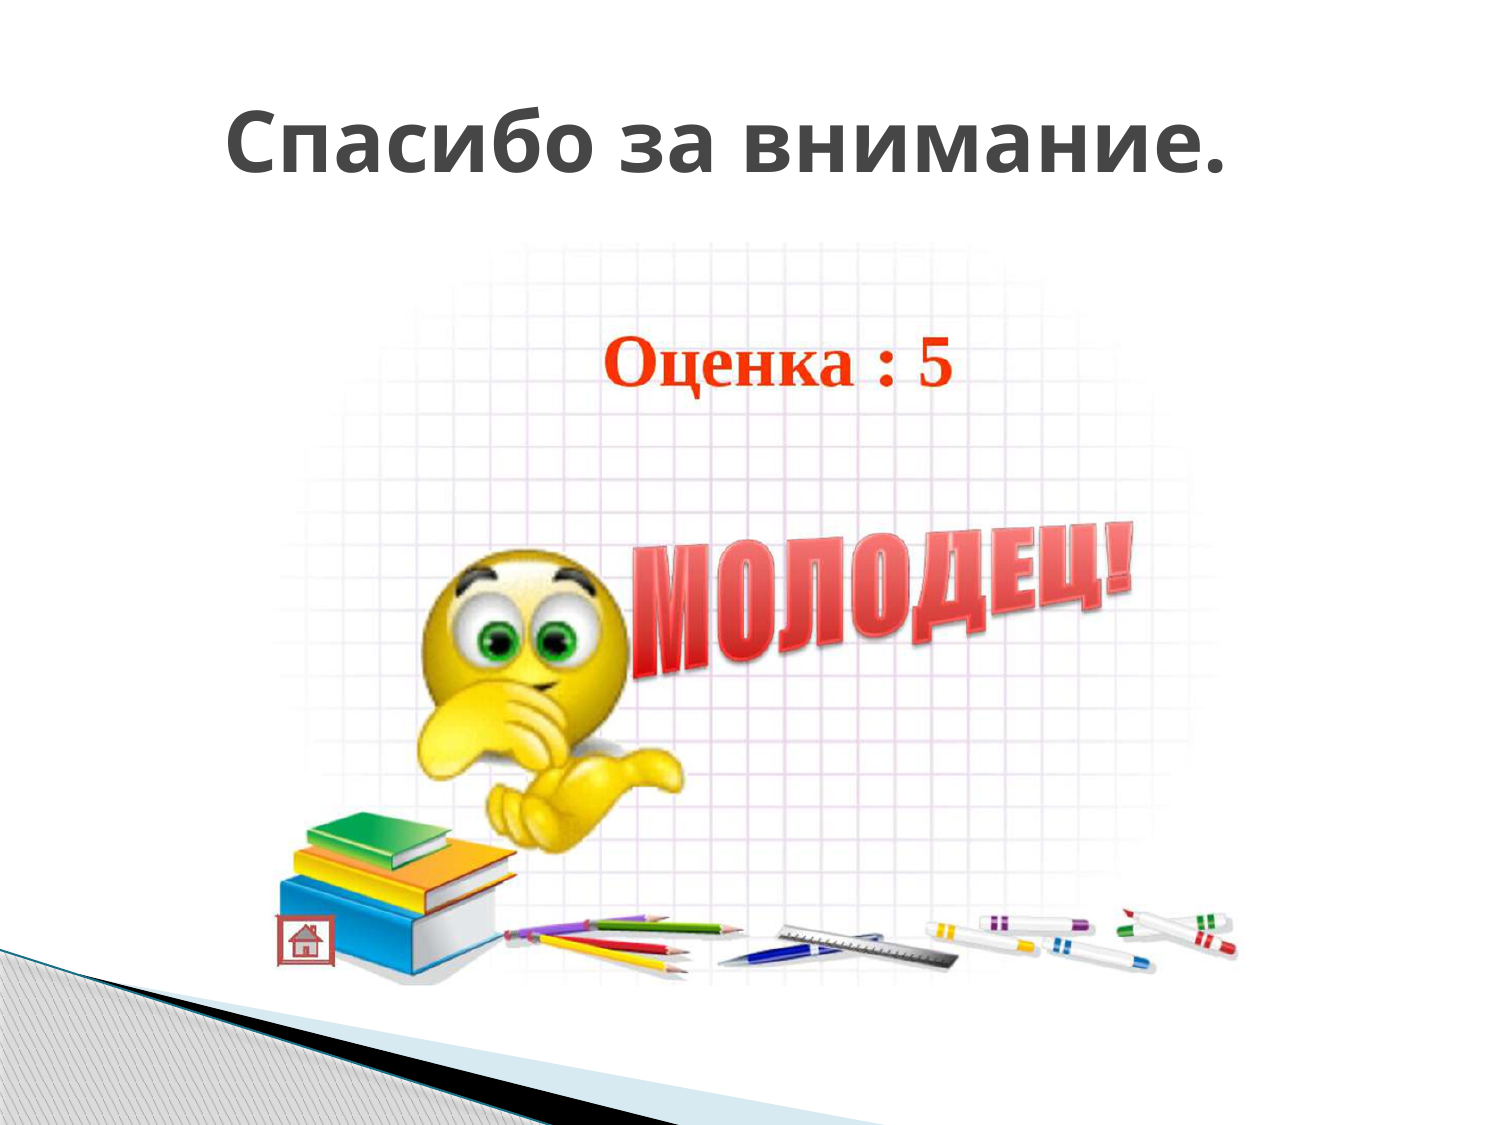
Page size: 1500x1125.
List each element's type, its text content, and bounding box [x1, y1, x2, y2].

title Спасибо за внимание. [75, 45, 1425, 233]
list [255, 242, 1245, 986]
